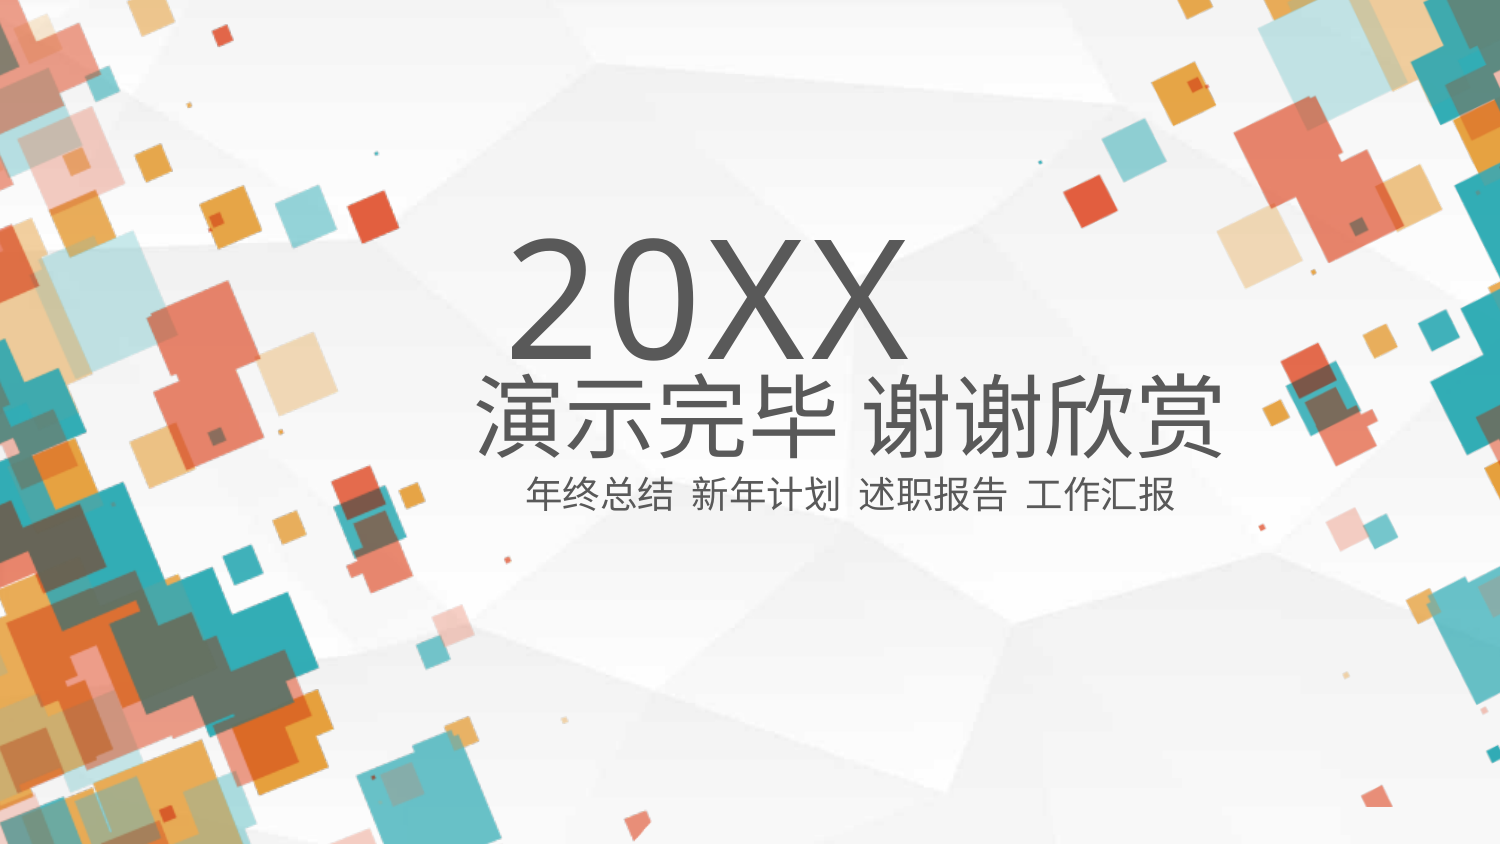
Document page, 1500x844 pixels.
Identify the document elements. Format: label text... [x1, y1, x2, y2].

picture [0, 0, 1500, 844]
text_box 20XX [753, 185, 859, 360]
text_box 演示完毕 谢谢欣赏 [753, 360, 859, 471]
text_box 年终总结 新年计划 述职报告 工作汇报 [753, 471, 859, 517]
